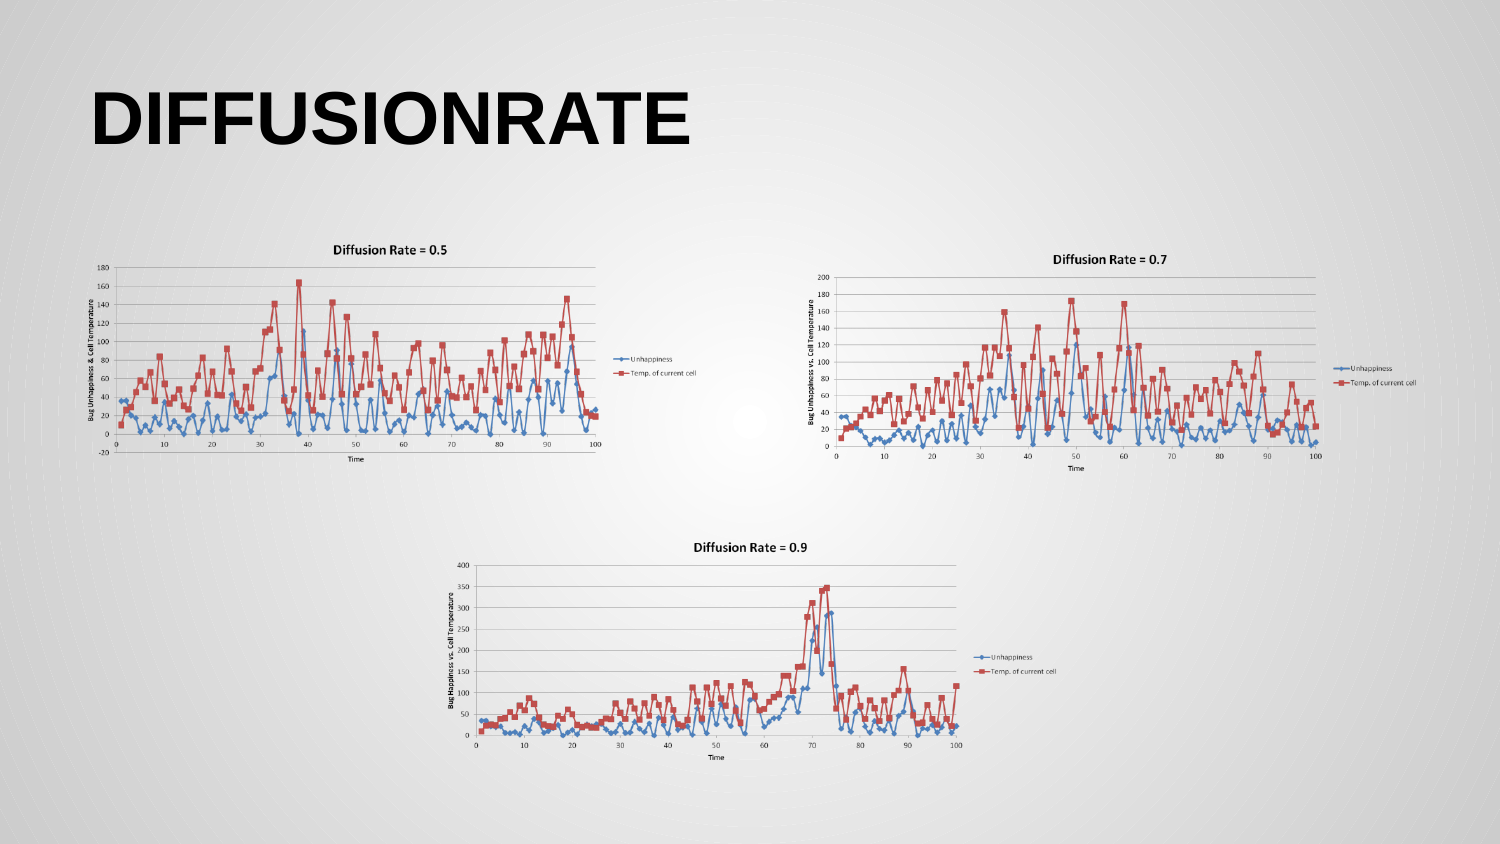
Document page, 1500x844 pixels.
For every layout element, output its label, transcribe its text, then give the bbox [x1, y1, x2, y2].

picture [74, 234, 705, 473]
title DIFFUSIONRATE [75, 33, 1425, 175]
picture [435, 532, 1065, 771]
picture [795, 243, 1426, 483]
